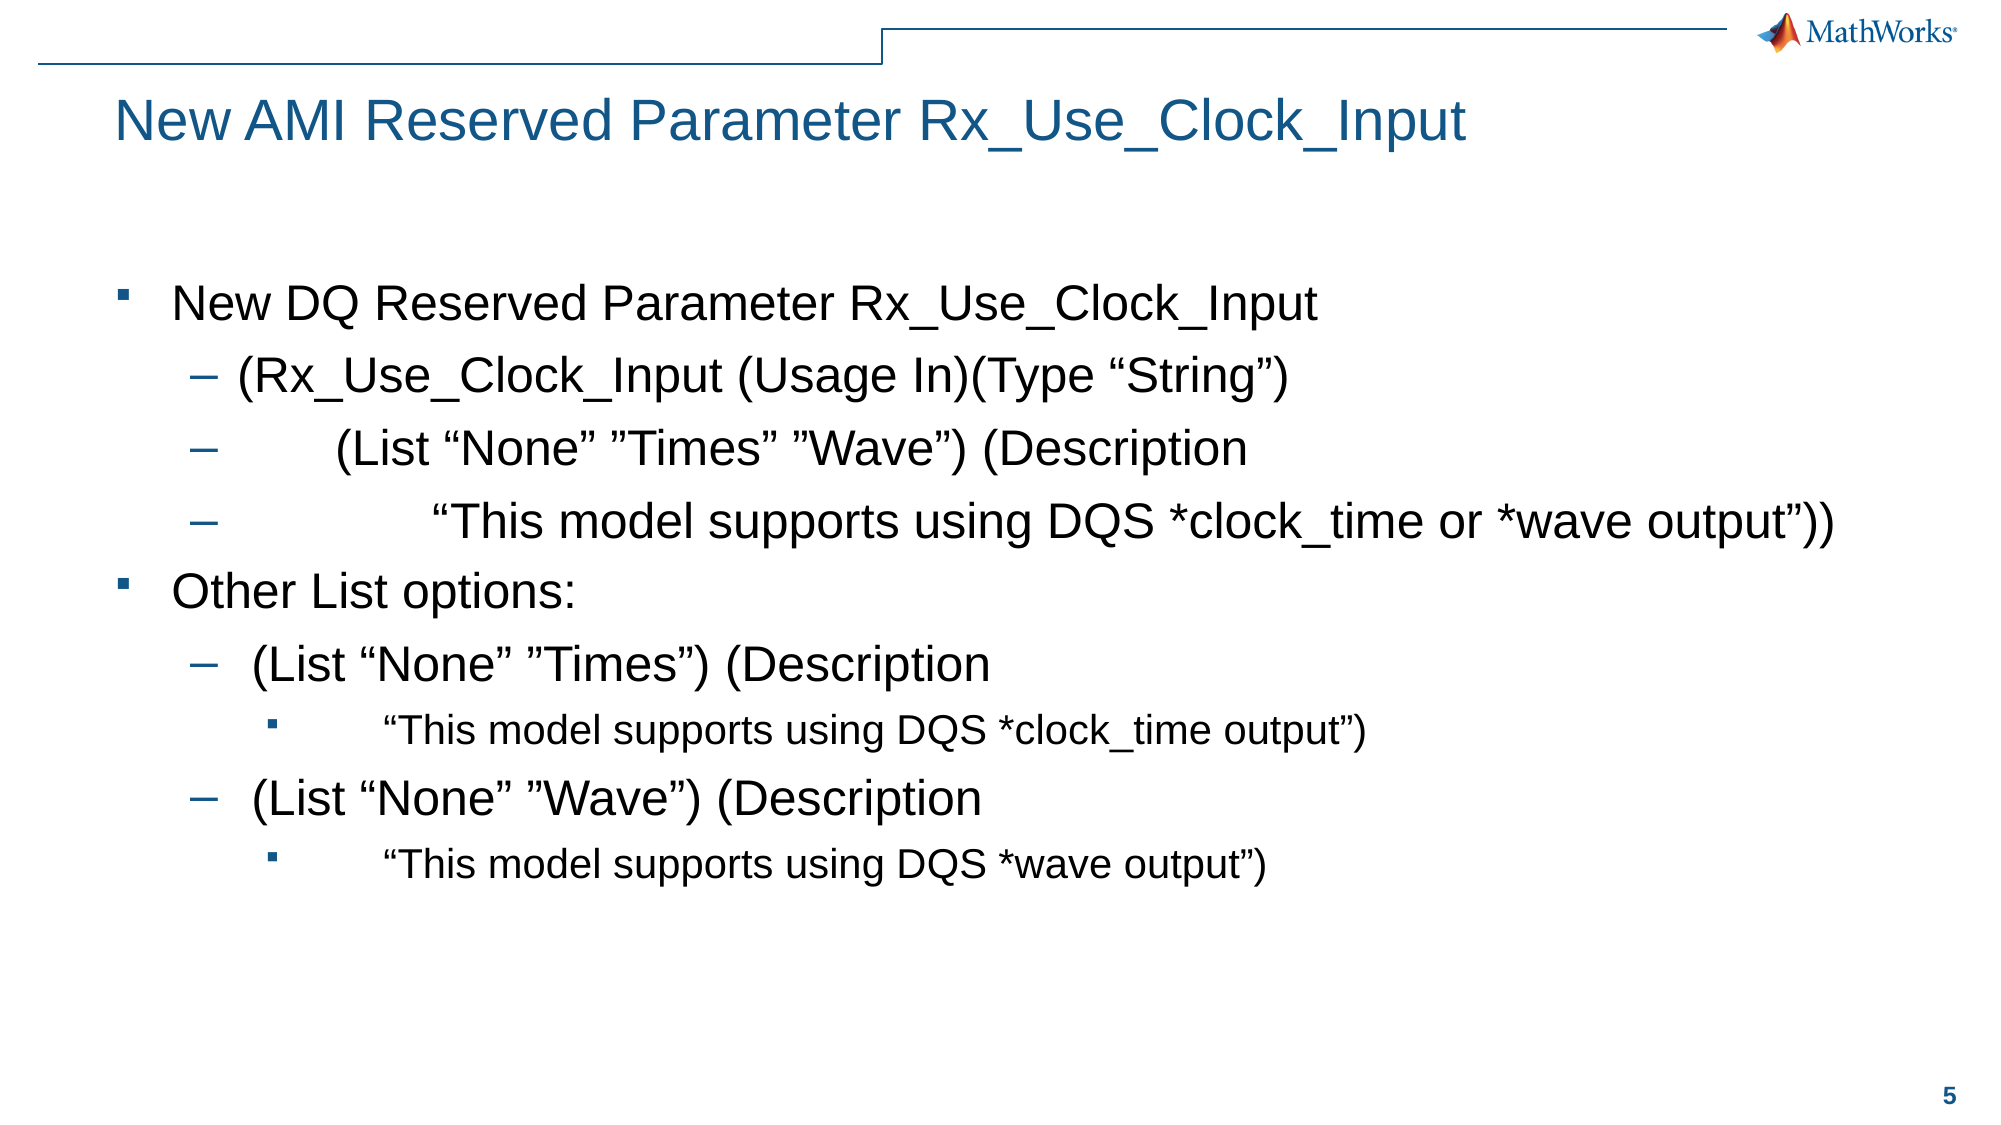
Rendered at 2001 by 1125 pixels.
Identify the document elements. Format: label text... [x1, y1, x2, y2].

list New DQ Reserved Parameter Rx_Use_Clock_Input (Rx_Use_Clock_Input (Usage In)(Type “String”) (List “None” ”Times” ”Wave”) (Description “This model supports using DQS *clock_time or *wave output”)) Other List options: (List “None” ”Times”) (Description “This model supports using DQS *clock_time output”) (List “None” ”Wave”) (Description “This model supports using DQS *wave output”) [99, 262, 1867, 1025]
picture [1751, 3, 1970, 63]
title New AMI Reserved Parameter Rx_Use_Clock_Input [99, 75, 1867, 238]
